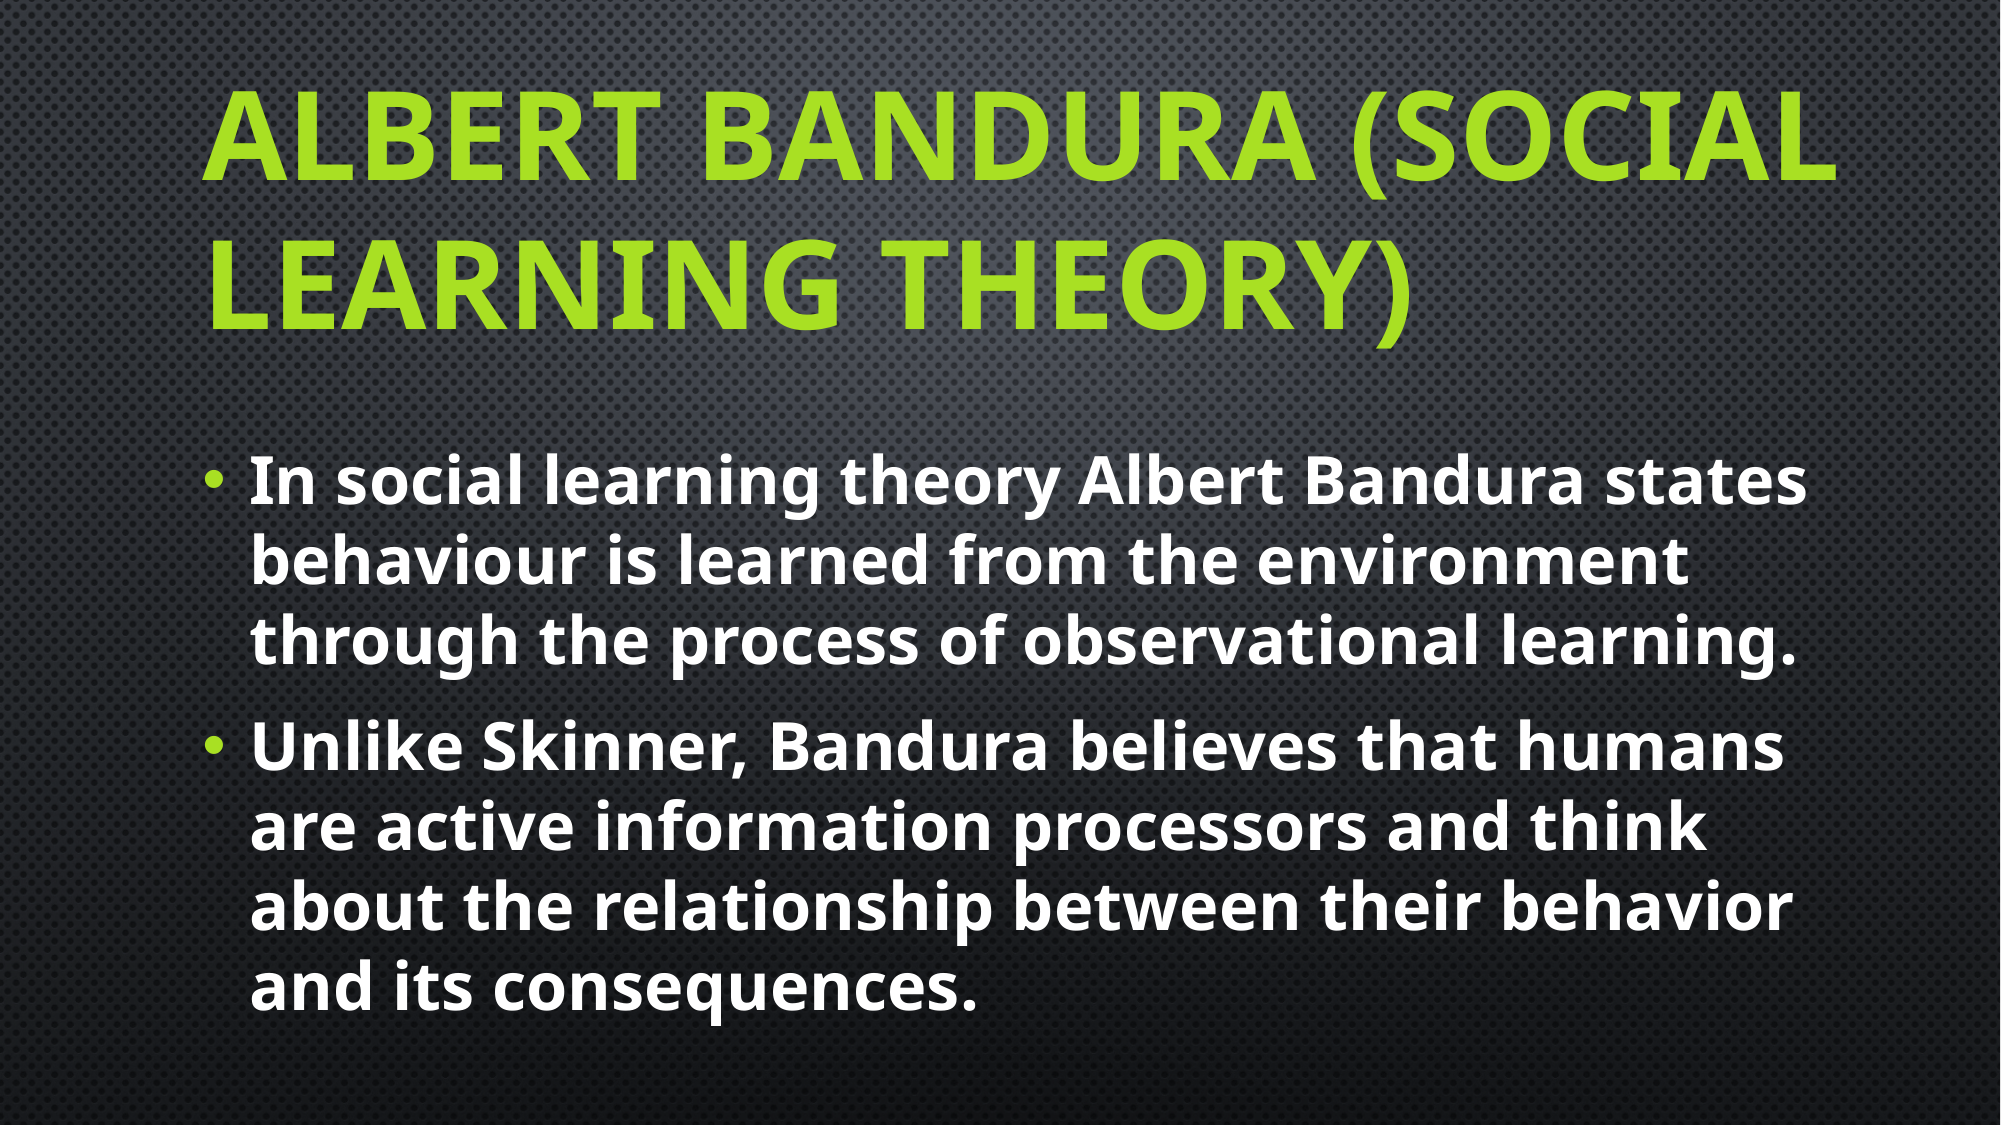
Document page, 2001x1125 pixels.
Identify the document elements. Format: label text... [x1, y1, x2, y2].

title Albert bandura (social learning theory) [187, 49, 1900, 362]
list In social learning theory Albert Bandura states behaviour is learned from the environment through the process of observational learning. Unlike Skinner, Bandura believes that humans are active information processors and think about the relationship between their behavior and its consequences. [187, 392, 1900, 1069]
